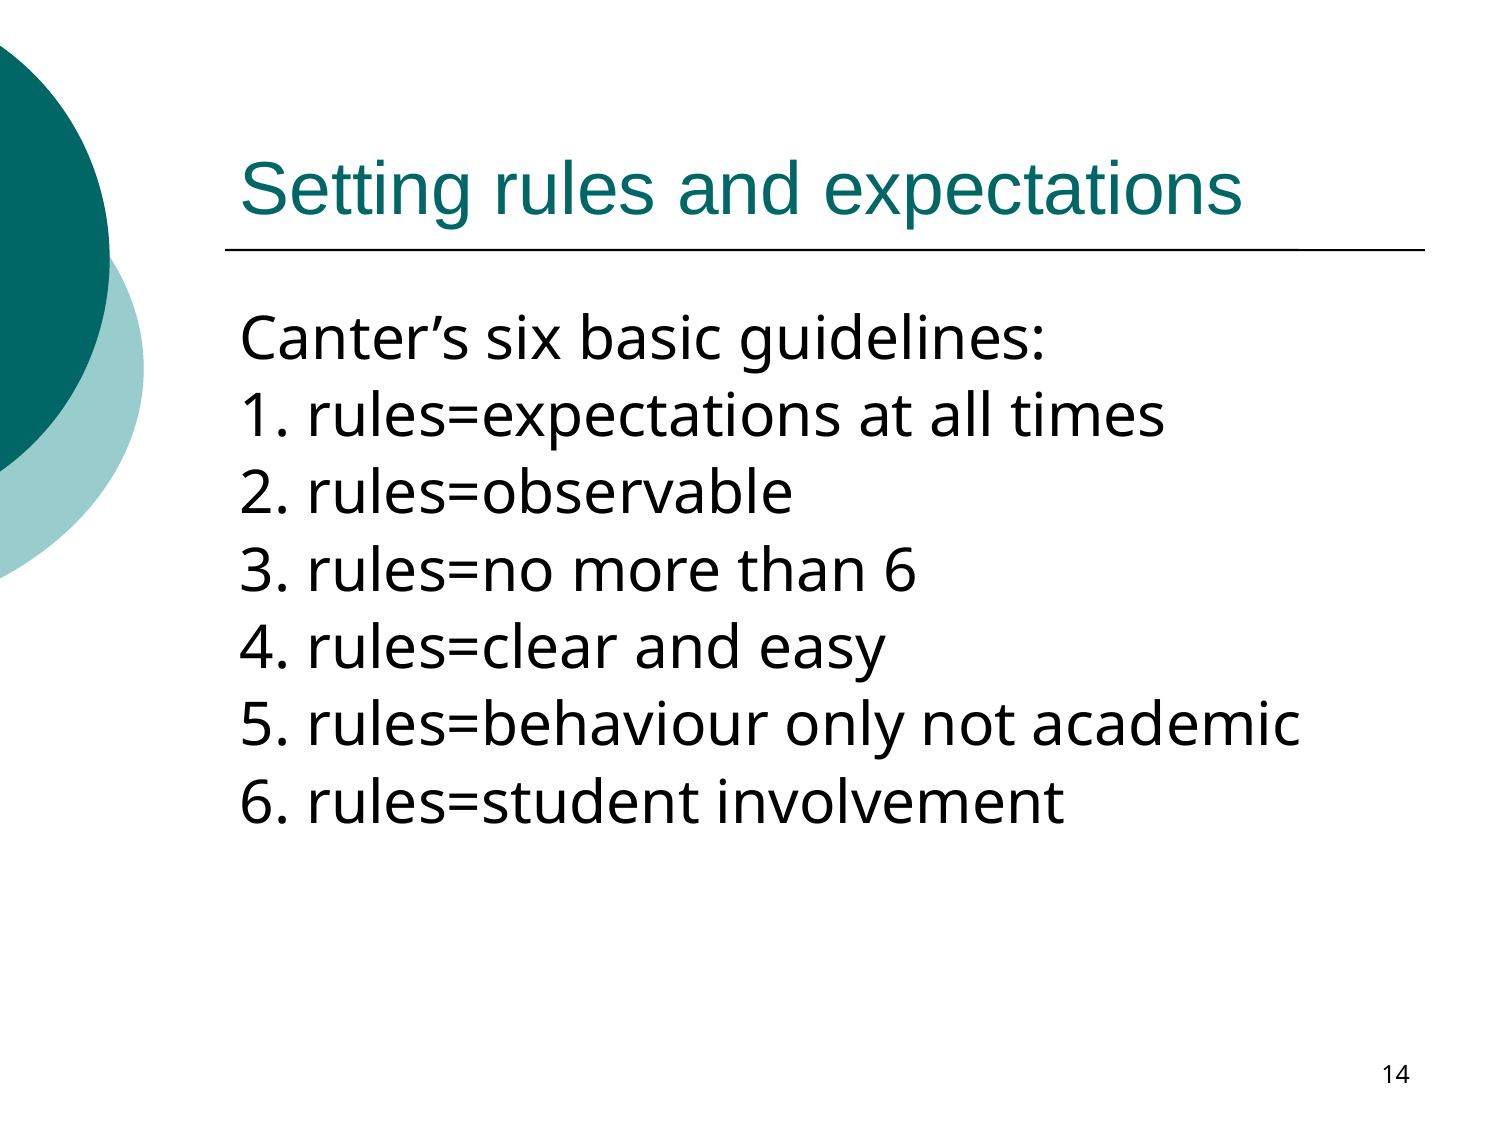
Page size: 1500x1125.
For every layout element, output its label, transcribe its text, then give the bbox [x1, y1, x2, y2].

slide_number 14 [1074, 1024, 1426, 1101]
list Canter’s six basic guidelines: 1. rules=expectations at all times 2. rules=observable 3. rules=no more than 6 4. rules=clear and easy 5. rules=behaviour only not academic 6. rules=student involvement [224, 299, 1425, 975]
title Setting rules and expectations [224, 49, 1425, 238]
